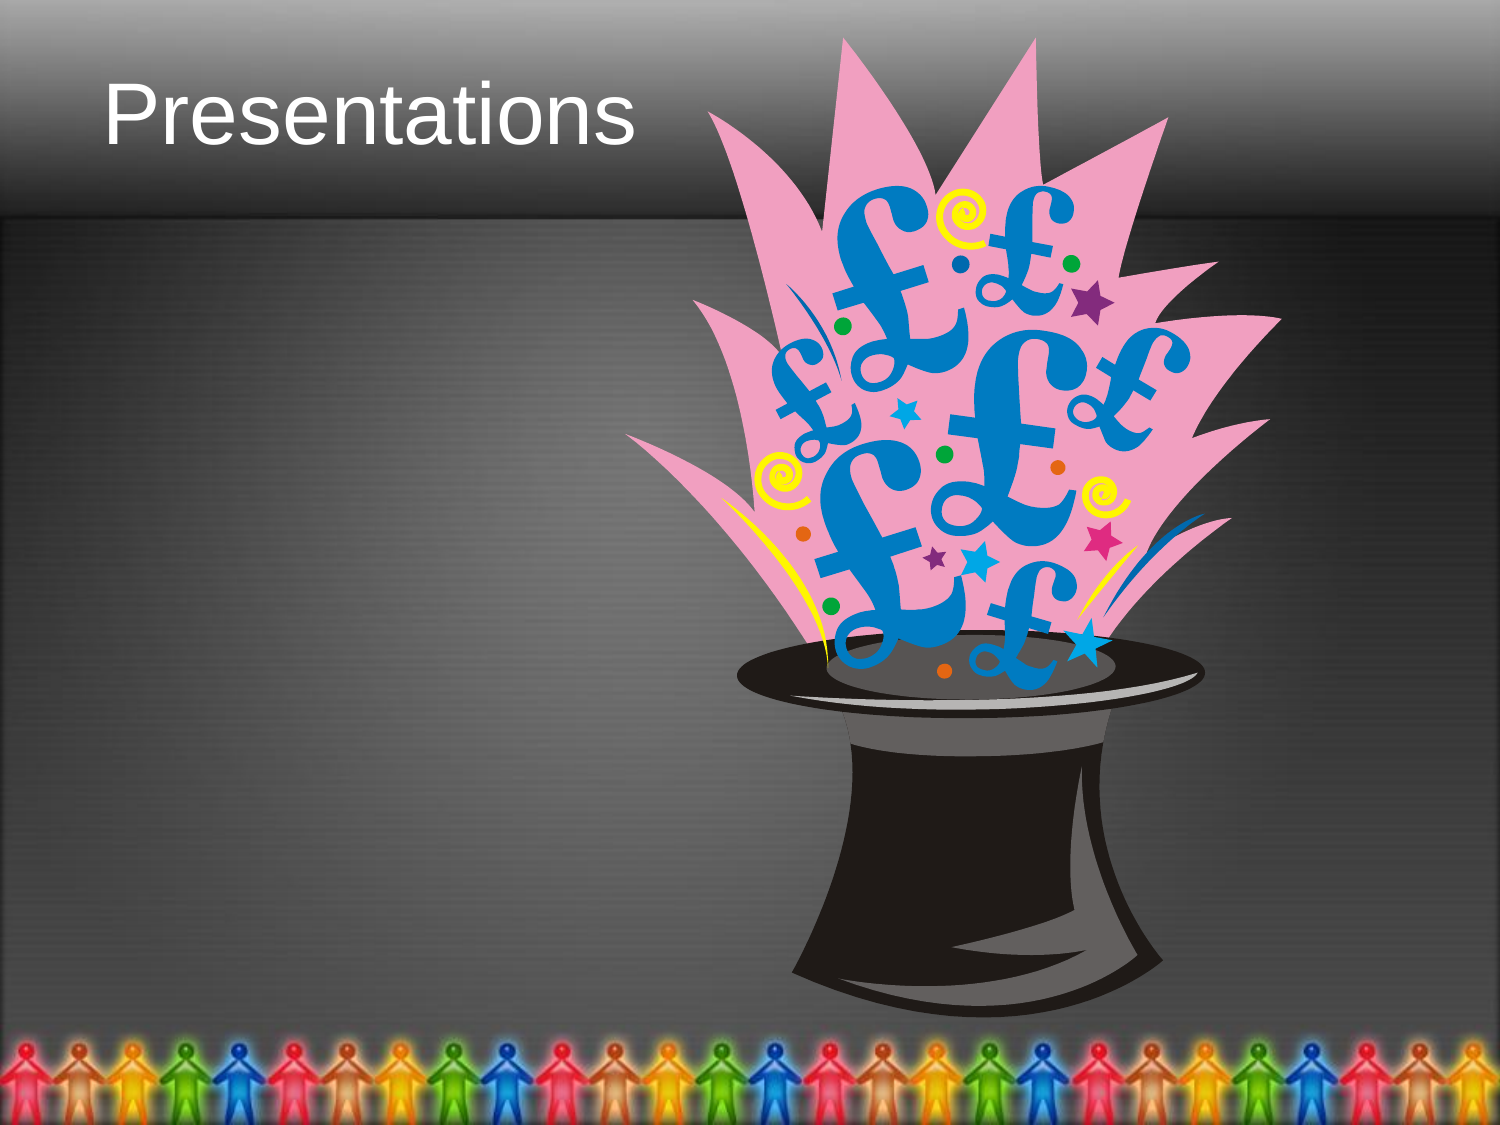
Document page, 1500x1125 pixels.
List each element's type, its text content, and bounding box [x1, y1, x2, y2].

picture [0, 0, 1500, 1125]
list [624, 37, 1283, 1018]
title Presentations [87, 7, 1401, 213]
